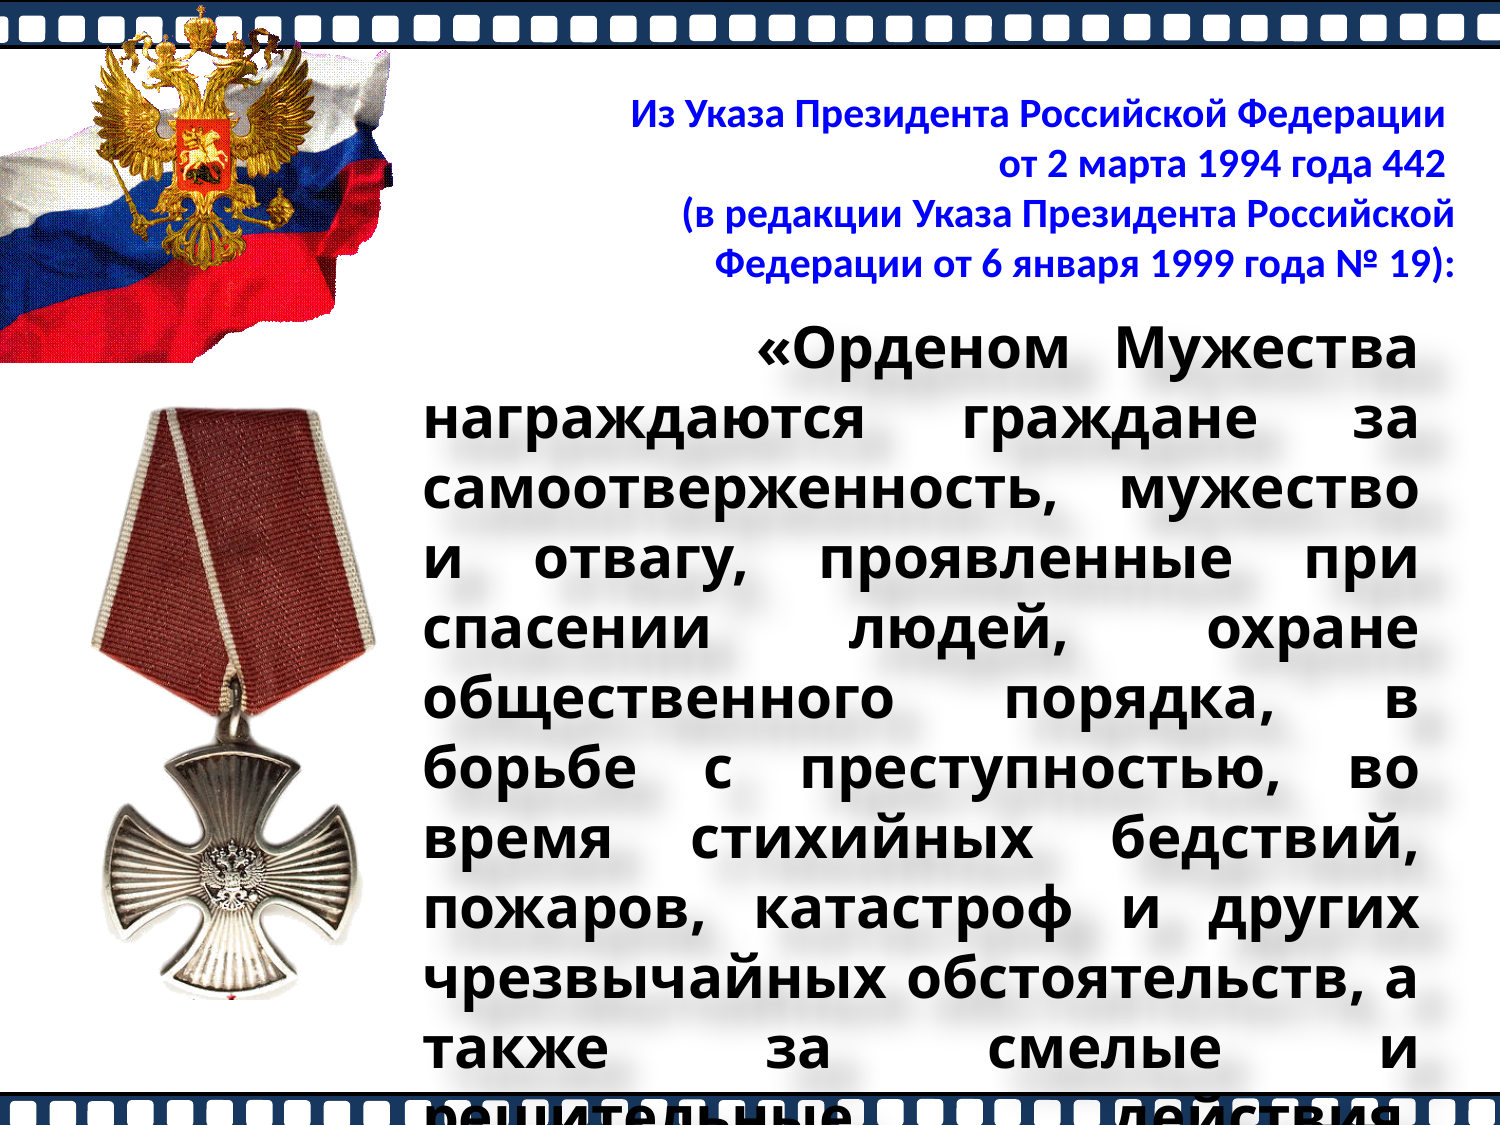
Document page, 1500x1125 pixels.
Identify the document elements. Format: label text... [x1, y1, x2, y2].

picture [0, 0, 396, 363]
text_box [0, 1093, 1500, 1125]
text_box «Орденом Мужества награждаются граждане за самоотверженность, мужество и отвагу, проявленные при спасении людей, охране общественного порядка, в борьбе с преступностью, во время стихийных бедствий, пожаров, катастроф и других чрезвычайных обстоятельств, а также за смелые и решительные действия, совершенные при исполнении воинского, гражданского или служебного долга в условиях, сопряжённых с риском для жизни» [407, 302, 1435, 1093]
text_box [396, 0, 1500, 48]
picture [52, 385, 432, 1000]
text_box Из Указа Президента Российской Федерации от 2 марта 1994 года 442 (в редакции Указа Президента Российской Федерации от 6 января 1999 года № 19): [537, 78, 1471, 293]
